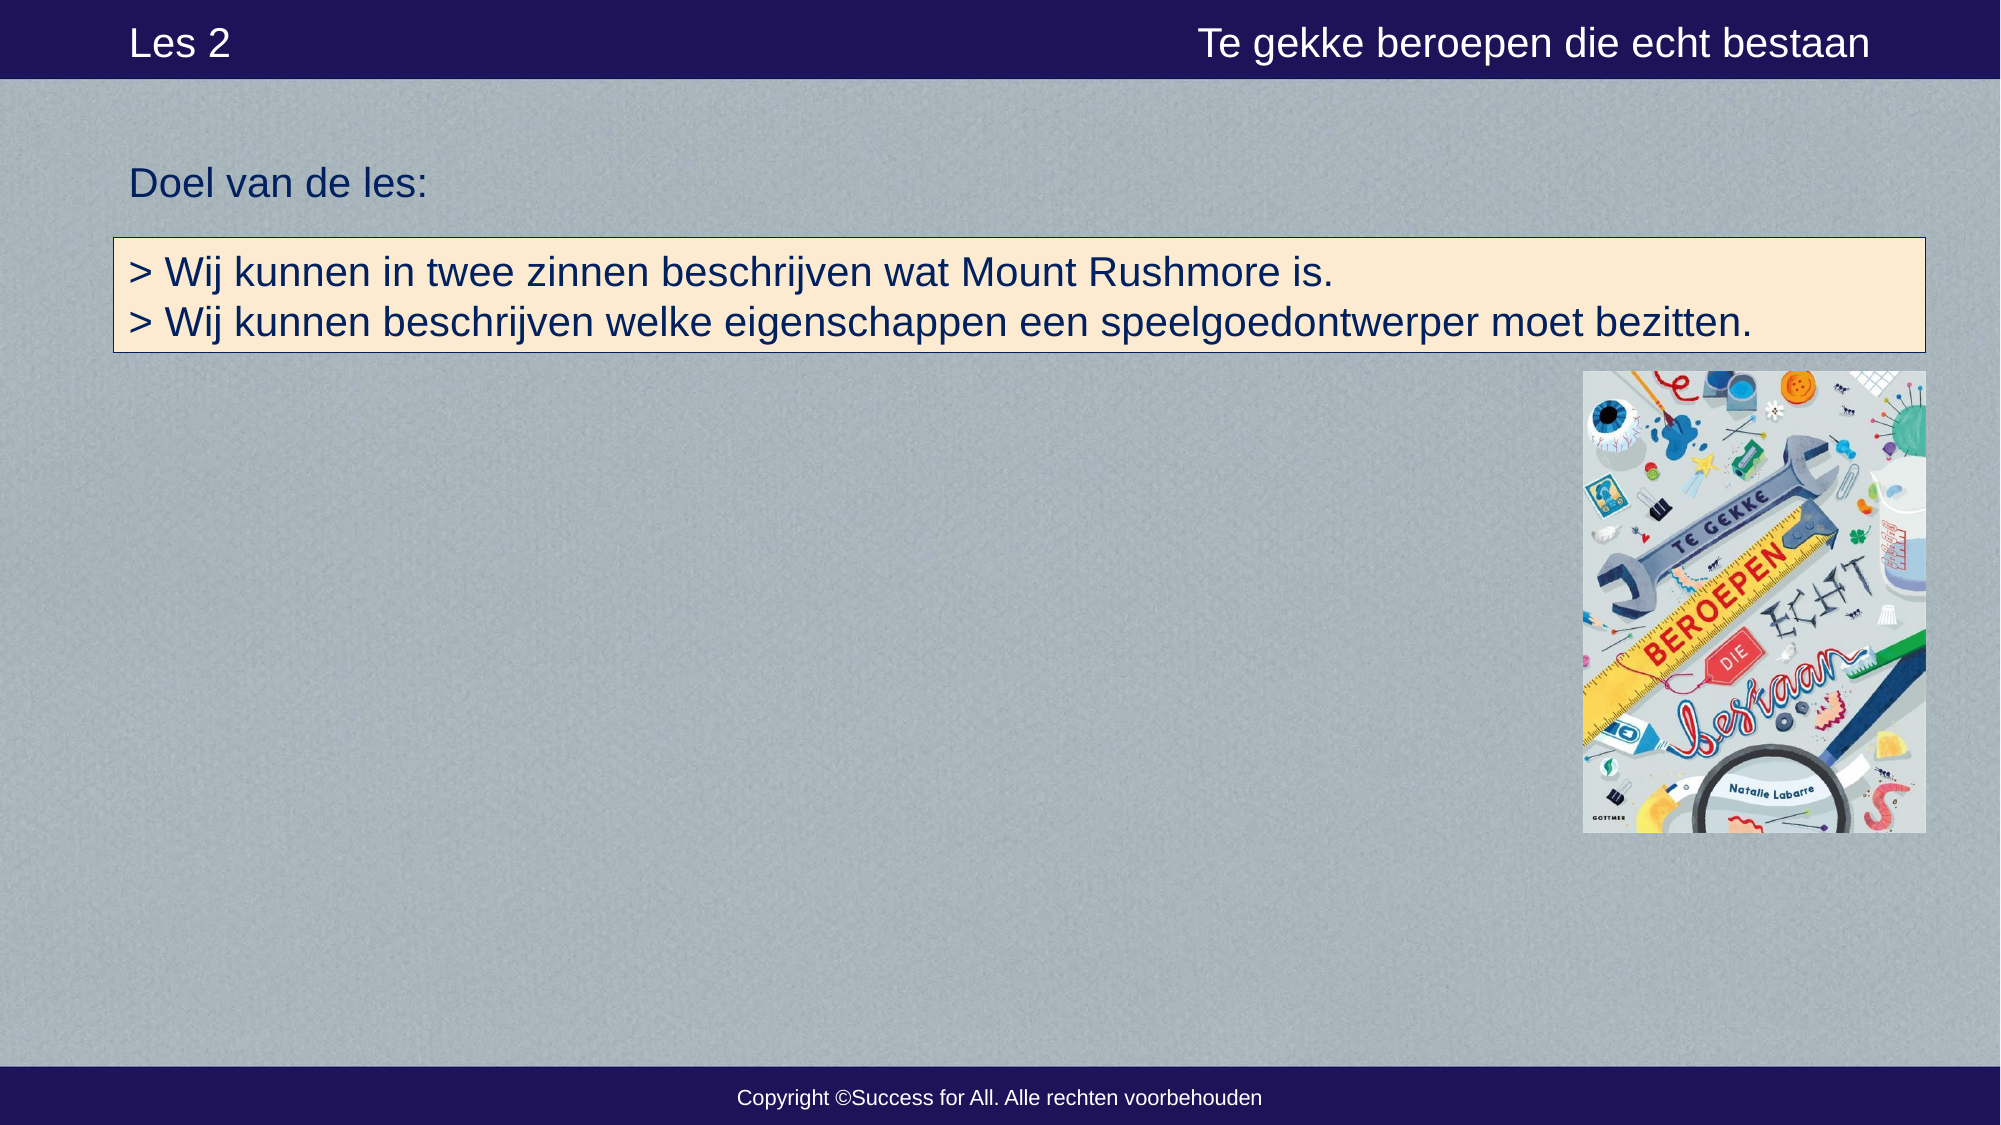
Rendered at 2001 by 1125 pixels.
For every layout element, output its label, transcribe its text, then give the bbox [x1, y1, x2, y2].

text_box Les 2 [114, 8, 354, 73]
text_box Te gekke beroepen die echt bestaan [999, 8, 1886, 73]
text_box Copyright ©Success for All. Alle rechten voorbehouden [0, 1076, 2000, 1125]
text_box Doel van de les: [113, 148, 1635, 214]
picture [0, 0, 2001, 1125]
text_box > Wij kunnen in twee zinnen beschrijven wat Mount Rushmore is. > Wij kunnen beschrijven welke eigenschappen een speelgoedontwerper moet bezitten. [113, 237, 1926, 353]
